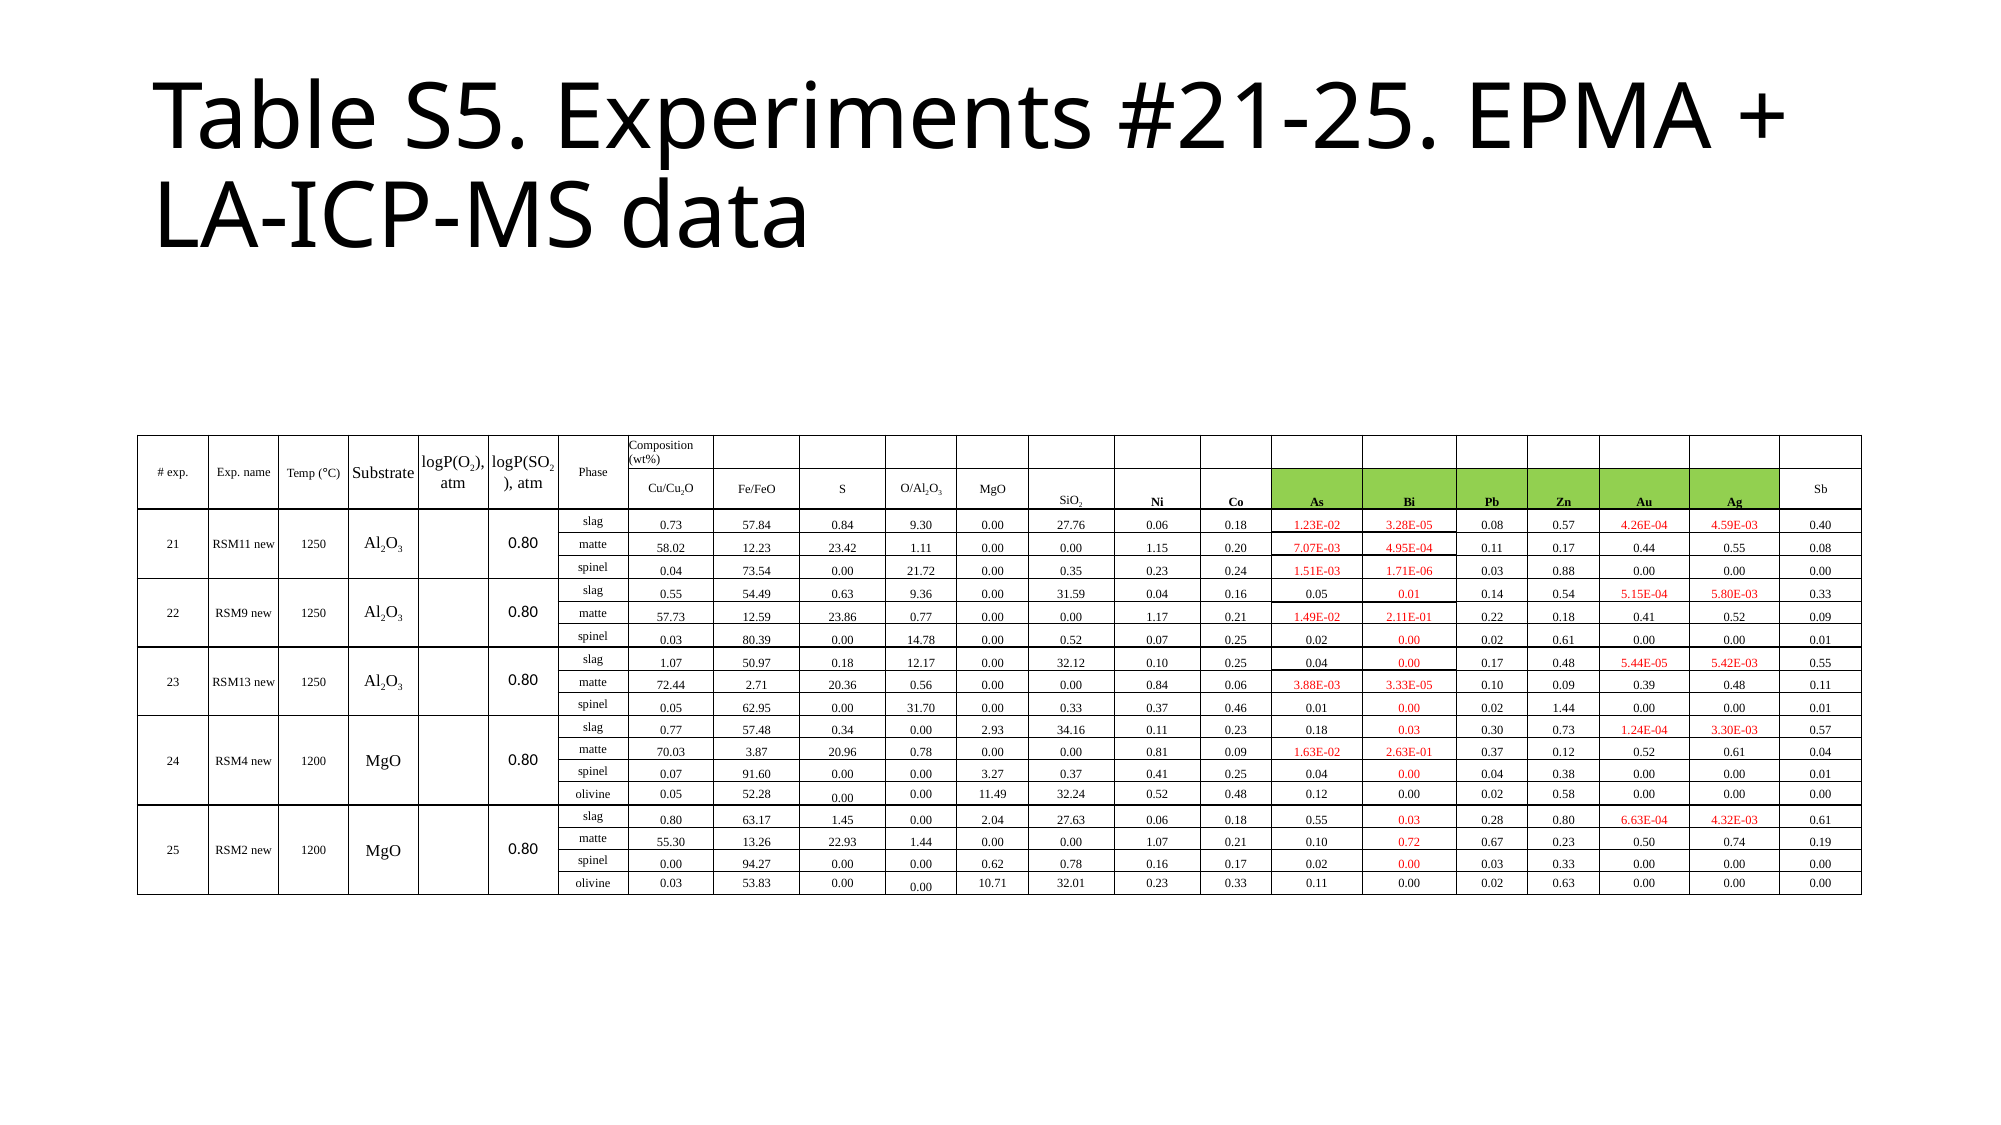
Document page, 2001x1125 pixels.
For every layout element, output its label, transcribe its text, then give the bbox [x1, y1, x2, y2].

table_cell 34.16 [1029, 716, 1114, 737]
table_cell 0.00 [1690, 872, 1779, 894]
table_cell 0.55 [629, 579, 713, 601]
table_cell 10.71 [957, 872, 1028, 894]
table_cell RSM13 new [209, 648, 278, 715]
table_cell 0.33 [1780, 579, 1861, 601]
table_cell 5.80E-03 [1690, 579, 1779, 601]
table_cell 11.49 [957, 782, 1028, 804]
table_cell 0.23 [1528, 828, 1599, 849]
table_cell 0.00 [1600, 850, 1689, 871]
table_cell 0.02 [1457, 872, 1527, 894]
table_cell 91.60 [714, 760, 799, 781]
table_cell 0.80 [489, 648, 558, 715]
table_cell 0.00 [1690, 693, 1779, 715]
table_cell 0.73 [1528, 716, 1599, 737]
table_header [1780, 436, 1861, 468]
table_cell 0.05 [629, 693, 713, 715]
table_cell 1.51E-03 [1272, 556, 1362, 578]
table_cell 0.00 [1690, 760, 1779, 781]
table_cell 0.81 [1115, 738, 1200, 759]
table_cell 1.07 [1115, 828, 1200, 849]
table_cell 0.30 [1457, 716, 1527, 737]
table_cell 0.04 [1272, 648, 1362, 669]
table_cell 4.26E-04 [1600, 510, 1689, 532]
table_cell matte [559, 533, 628, 555]
table_cell 0.16 [1201, 579, 1271, 601]
table_cell 0.11 [1457, 533, 1527, 555]
table_cell 3.28E-05 [1363, 510, 1456, 531]
table_cell 5.44E-05 [1600, 648, 1689, 670]
table_cell 22.93 [800, 828, 885, 849]
table_cell 22 [138, 579, 208, 646]
table_cell 25 [138, 806, 208, 894]
table_cell 0.08 [1780, 533, 1861, 555]
table_cell 0.00 [1363, 648, 1456, 669]
table_cell 0.84 [1115, 671, 1200, 692]
table_cell 21.72 [886, 556, 956, 578]
table_cell 0.00 [1780, 782, 1861, 804]
table_cell 0.06 [1115, 510, 1200, 532]
table_cell Fe/FeO [714, 469, 799, 508]
table_header [957, 436, 1028, 468]
table_cell 0.77 [629, 716, 713, 737]
table_cell 31.70 [886, 693, 956, 715]
table_cell 0.00 [800, 556, 885, 578]
table_cell 57.84 [714, 510, 799, 532]
table_cell 0.03 [1457, 556, 1527, 578]
table_cell 0.02 [1272, 850, 1362, 871]
table_cell 0.35 [1029, 556, 1114, 578]
table_cell 0.73 [629, 510, 713, 532]
table_cell 0.11 [1780, 671, 1861, 692]
table_cell matte [559, 828, 628, 849]
table_cell 0.17 [1457, 648, 1527, 670]
table_cell 0.01 [1780, 624, 1861, 646]
table_cell 0.23 [1201, 716, 1271, 737]
table_cell 0.00 [1029, 533, 1114, 555]
table_cell 0.11 [1115, 716, 1200, 737]
table_cell Sb [1780, 469, 1861, 508]
table_cell MgO [349, 806, 418, 894]
table_cell 0.00 [1363, 782, 1456, 804]
table_cell 0.05 [629, 782, 713, 804]
table_cell 0.00 [1600, 782, 1689, 804]
table_cell 0.00 [886, 872, 956, 894]
table_cell 0.88 [1528, 556, 1599, 578]
table_cell 9.36 [886, 579, 956, 601]
table_cell 0.04 [1272, 760, 1362, 781]
table_cell slag [559, 579, 628, 601]
table_cell 0.11 [1272, 872, 1362, 894]
table_cell 0.00 [1780, 556, 1861, 578]
table_cell 0.67 [1457, 828, 1527, 849]
table_cell 53.83 [714, 872, 799, 894]
table_cell 14.78 [886, 624, 956, 646]
table_cell 32.24 [1029, 782, 1114, 804]
table_cell 0.16 [1115, 850, 1200, 871]
table_cell 0.12 [1272, 782, 1362, 804]
table_cell 0.80 [489, 579, 558, 646]
table_cell Al2O3 [349, 579, 418, 646]
table_cell 0.57 [1528, 510, 1599, 532]
table_cell 0.55 [1272, 806, 1362, 827]
table_cell 0.00 [1690, 782, 1779, 804]
table_cell 3.88E-03 [1272, 671, 1362, 692]
table_cell 0.39 [1600, 671, 1689, 692]
table_cell RSM4 new [209, 716, 278, 804]
table_cell [419, 648, 488, 715]
table_cell 0.04 [629, 556, 713, 578]
table_cell 0.80 [489, 510, 558, 578]
table_cell 70.03 [629, 738, 713, 759]
table_cell 0.12 [1528, 738, 1599, 759]
table_cell 0.23 [1115, 556, 1200, 578]
table_cell 0.00 [800, 760, 885, 781]
table_cell 12.59 [714, 602, 799, 623]
table_cell 0.00 [1029, 828, 1114, 849]
table_cell 0.00 [957, 556, 1028, 578]
table_cell 4.59E-03 [1690, 510, 1779, 532]
table_cell SiO2 [1029, 469, 1114, 508]
table_cell 20.96 [800, 738, 885, 759]
table_cell 0.03 [1363, 716, 1456, 737]
table_cell 0.38 [1528, 760, 1599, 781]
table_cell 0.10 [1272, 828, 1362, 849]
table_cell 0.03 [1457, 850, 1527, 871]
table_cell slag [559, 510, 628, 532]
table_cell 0.06 [1201, 671, 1271, 692]
table_cell 3.30E-03 [1690, 716, 1779, 737]
table_cell matte [559, 738, 628, 759]
table_cell 0.72 [1363, 828, 1456, 849]
table_cell 0.40 [1780, 510, 1861, 532]
table_cell 23.86 [800, 602, 885, 623]
table_cell 73.54 [714, 556, 799, 578]
table_cell 0.54 [1528, 579, 1599, 601]
table_cell matte [559, 602, 628, 623]
table_cell O/Al2O3 [886, 469, 956, 508]
table_cell 0.57 [1780, 716, 1861, 737]
table_cell Al2O3 [349, 648, 418, 715]
table_cell 0.00 [1363, 624, 1456, 646]
table_cell 2.93 [957, 716, 1028, 737]
table_cell 0.41 [1600, 602, 1689, 623]
table_cell 0.63 [1528, 872, 1599, 894]
table_header # exp. [138, 436, 208, 508]
table_header logP(SO2), atm [489, 436, 558, 508]
table_cell 21 [138, 510, 208, 578]
table_cell 0.00 [957, 738, 1028, 759]
table_cell 0.00 [957, 693, 1028, 715]
table_cell 0.23 [1115, 872, 1200, 894]
table_cell 0.00 [1690, 624, 1779, 646]
table_cell 2.71 [714, 671, 799, 692]
table_cell 0.61 [1528, 624, 1599, 646]
table_cell 0.02 [1457, 782, 1527, 804]
table_cell 0.05 [1272, 579, 1362, 601]
table_cell Au [1600, 469, 1689, 508]
table_cell spinel [559, 693, 628, 715]
table_cell 0.80 [489, 806, 558, 894]
table_header [1690, 436, 1779, 468]
table_cell 0.80 [629, 806, 713, 827]
table_cell 62.95 [714, 693, 799, 715]
table_cell 0.02 [1272, 624, 1362, 646]
table_cell 0.33 [1201, 872, 1271, 894]
table_cell 1.15 [1115, 533, 1200, 555]
table_cell 57.73 [629, 602, 713, 623]
table_cell 0.00 [886, 782, 956, 804]
table_cell 0.00 [1780, 850, 1861, 871]
table_cell 0.00 [1780, 872, 1861, 894]
table_cell Zn [1528, 469, 1599, 508]
table_cell 0.18 [1201, 510, 1271, 532]
table_cell 0.58 [1528, 782, 1599, 804]
table_cell 0.00 [886, 716, 956, 737]
table_header Composition (wt%) [629, 436, 713, 468]
table_cell spinel [559, 850, 628, 871]
table_cell 0.78 [886, 738, 956, 759]
table_cell 1200 [279, 716, 348, 804]
table_cell 1.71E-06 [1363, 556, 1456, 578]
table_cell 4.95E-04 [1363, 533, 1456, 554]
table_cell 2.63E-01 [1363, 738, 1456, 759]
table_cell 7.07E-03 [1272, 533, 1362, 554]
table_cell 0.00 [629, 850, 713, 871]
table_cell spinel [559, 556, 628, 578]
table_cell 0.00 [957, 671, 1028, 692]
table_cell 0.50 [1600, 828, 1689, 849]
table_cell 0.61 [1690, 738, 1779, 759]
table_cell 54.49 [714, 579, 799, 601]
table_cell 0.17 [1201, 850, 1271, 871]
table_cell 0.52 [1115, 782, 1200, 804]
table_cell 0.00 [957, 510, 1028, 532]
table_cell slag [559, 648, 628, 670]
table_cell 1.49E-02 [1272, 603, 1362, 623]
table_cell 0.00 [957, 648, 1028, 670]
table_cell 0.41 [1115, 760, 1200, 781]
table_cell 0.48 [1201, 782, 1271, 804]
table_cell 9.30 [886, 510, 956, 532]
table_cell 1200 [279, 806, 348, 894]
table_cell spinel [559, 760, 628, 781]
table_cell 52.28 [714, 782, 799, 804]
table_cell 0.52 [1690, 602, 1779, 623]
table_cell 0.00 [1029, 738, 1114, 759]
table_cell 0.09 [1201, 738, 1271, 759]
table_cell 0.25 [1201, 624, 1271, 646]
table_cell 0.22 [1457, 602, 1527, 623]
table_cell 1.44 [1528, 693, 1599, 715]
table_cell 63.17 [714, 806, 799, 827]
table_cell 13.26 [714, 828, 799, 849]
table_cell MgO [957, 469, 1028, 508]
table_cell 0.33 [1029, 693, 1114, 715]
table_cell 0.63 [800, 579, 885, 601]
table_cell 0.21 [1201, 602, 1271, 623]
table_cell 0.28 [1457, 806, 1527, 827]
table_cell 0.84 [800, 510, 885, 532]
table_cell Co [1201, 469, 1271, 508]
table_header [1457, 436, 1527, 468]
table_cell 0.00 [957, 579, 1028, 601]
table_cell olivine [559, 872, 628, 894]
table_cell 1.23E-02 [1272, 510, 1362, 531]
table_cell [419, 806, 488, 894]
table_cell 1.63E-02 [1272, 738, 1362, 759]
table_cell 0.04 [1457, 760, 1527, 781]
table_cell 24 [138, 716, 208, 804]
table_cell 0.34 [800, 716, 885, 737]
table_cell Pb [1457, 469, 1527, 508]
table_cell 1.24E-04 [1600, 716, 1689, 737]
table_cell 0.61 [1780, 806, 1861, 827]
table_cell 0.25 [1201, 648, 1271, 670]
table_cell 0.00 [957, 533, 1028, 555]
table_cell 1250 [279, 510, 348, 578]
table_cell 0.18 [800, 648, 885, 670]
table_cell 0.09 [1528, 671, 1599, 692]
table_cell 0.33 [1528, 850, 1599, 871]
table_cell 1.07 [629, 648, 713, 670]
table_cell S [800, 469, 885, 508]
table_header [1029, 436, 1114, 468]
table_header Phase [559, 436, 628, 508]
table_cell 0.18 [1272, 716, 1362, 737]
table_cell RSM9 new [209, 579, 278, 646]
table_cell 0.74 [1690, 828, 1779, 849]
table_cell 5.42E-03 [1690, 648, 1779, 670]
table_cell Ag [1690, 469, 1779, 508]
table_cell 0.03 [629, 624, 713, 646]
table_cell 0.18 [1201, 806, 1271, 827]
table_cell 31.59 [1029, 579, 1114, 601]
table_cell 0.00 [1600, 624, 1689, 646]
table_cell 20.36 [800, 671, 885, 692]
table_cell 0.00 [957, 624, 1028, 646]
table_cell 1.44 [886, 828, 956, 849]
table_cell 72.44 [629, 671, 713, 692]
table_cell 0.03 [629, 872, 713, 894]
table_cell 3.27 [957, 760, 1028, 781]
table_cell 3.33E-05 [1363, 671, 1456, 692]
table_cell 55.30 [629, 828, 713, 849]
table_header [886, 436, 956, 468]
table_cell 0.00 [1363, 872, 1456, 894]
table_cell Bi [1363, 469, 1456, 508]
table_cell 0.00 [800, 872, 885, 894]
table_cell 1250 [279, 579, 348, 646]
table_cell 32.12 [1029, 648, 1114, 670]
table_cell 0.21 [1201, 828, 1271, 849]
table_cell 0.06 [1115, 806, 1200, 827]
table_cell 0.03 [1363, 806, 1456, 827]
table_cell 0.55 [1780, 648, 1861, 670]
table_cell 0.01 [1272, 693, 1362, 715]
table_cell 0.37 [1115, 693, 1200, 715]
table_cell 0.37 [1029, 760, 1114, 781]
table_cell 0.07 [1115, 624, 1200, 646]
table_cell 0.07 [629, 760, 713, 781]
table_cell 27.76 [1029, 510, 1114, 532]
table_header Substrate [349, 436, 418, 508]
table_cell 94.27 [714, 850, 799, 871]
table_cell 27.63 [1029, 806, 1114, 827]
table_cell [419, 510, 488, 578]
table_cell 0.02 [1457, 624, 1527, 646]
table_header [1363, 436, 1456, 468]
table_cell 0.00 [886, 760, 956, 781]
table_cell As [1272, 469, 1362, 508]
table_cell 6.63E-04 [1600, 806, 1689, 827]
table_cell 0.04 [1780, 738, 1861, 759]
table_header [1115, 436, 1200, 468]
table_cell spinel [559, 624, 628, 646]
table_header [1528, 436, 1599, 468]
table_cell 0.17 [1528, 533, 1599, 555]
table_cell 0.01 [1363, 579, 1456, 601]
table_cell 0.00 [1600, 872, 1689, 894]
table_cell 0.48 [1690, 671, 1779, 692]
table_cell 0.80 [1528, 806, 1599, 827]
table_cell olivine [559, 782, 628, 804]
table_cell RSM11 new [209, 510, 278, 578]
table_cell 0.00 [886, 850, 956, 871]
table_header [1201, 436, 1271, 468]
table_cell 0.00 [957, 828, 1028, 849]
table_cell 0.14 [1457, 579, 1527, 601]
table_cell 2.04 [957, 806, 1028, 827]
table_cell 0.78 [1029, 850, 1114, 871]
table_cell 0.00 [800, 624, 885, 646]
table_cell 0.24 [1201, 556, 1271, 578]
table_cell 3.87 [714, 738, 799, 759]
table_cell 1250 [279, 648, 348, 715]
table_cell 0.80 [489, 716, 558, 804]
table_cell 57.48 [714, 716, 799, 737]
table_cell 23.42 [800, 533, 885, 555]
table_cell 0.77 [886, 602, 956, 623]
table_cell 0.00 [1363, 760, 1456, 781]
table_cell 0.00 [1600, 693, 1689, 715]
table_cell 0.46 [1201, 693, 1271, 715]
table_cell Ni [1115, 469, 1200, 508]
table_cell 0.44 [1600, 533, 1689, 555]
table_cell 80.39 [714, 624, 799, 646]
table_cell 0.52 [1600, 738, 1689, 759]
table_cell 0.00 [1600, 760, 1689, 781]
table_cell slag [559, 716, 628, 737]
table_cell 1.17 [1115, 602, 1200, 623]
table_cell 2.11E-01 [1363, 603, 1456, 623]
table_cell 0.25 [1201, 760, 1271, 781]
table_cell slag [559, 806, 628, 827]
table_header [1600, 436, 1689, 468]
table_cell 0.37 [1457, 738, 1527, 759]
table_cell 0.55 [1690, 533, 1779, 555]
table_cell 0.01 [1780, 760, 1861, 781]
table_cell 0.10 [1457, 671, 1527, 692]
table_cell Cu/Cu2O [629, 469, 713, 508]
table_cell 1.45 [800, 806, 885, 827]
table_cell 0.00 [1363, 693, 1456, 715]
table_cell 0.00 [800, 850, 885, 871]
title Table S5. Experiments #21-25. EPMA + LA-ICP-MS data [137, 59, 1930, 278]
table_cell 5.15E-04 [1600, 579, 1689, 601]
table_cell 0.00 [1600, 556, 1689, 578]
table_cell 0.00 [1690, 850, 1779, 871]
table_cell 0.00 [1690, 556, 1779, 578]
table_cell 0.18 [1528, 602, 1599, 623]
table_header [714, 436, 799, 468]
table_cell 0.52 [1029, 624, 1114, 646]
table_cell 0.02 [1457, 693, 1527, 715]
table_cell 4.32E-03 [1690, 806, 1779, 827]
table_header [1272, 436, 1362, 468]
table_header [800, 436, 885, 468]
table_header Exp. name [209, 436, 278, 508]
table_cell 0.09 [1780, 602, 1861, 623]
table_cell 0.00 [957, 602, 1028, 623]
table_header Temp (°C) [279, 436, 348, 508]
table_cell 0.00 [1029, 671, 1114, 692]
table_cell [419, 579, 488, 646]
table_cell 0.48 [1528, 648, 1599, 670]
table_cell MgO [349, 716, 418, 804]
table_cell 0.00 [800, 782, 885, 804]
table_cell 32.01 [1029, 872, 1114, 894]
table_cell [419, 716, 488, 804]
table_cell 12.17 [886, 648, 956, 670]
table_cell 23 [138, 648, 208, 715]
table_cell 12.23 [714, 533, 799, 555]
table_cell 0.56 [886, 671, 956, 692]
table_cell 0.20 [1201, 533, 1271, 555]
table_cell 0.19 [1780, 828, 1861, 849]
table_cell 1.11 [886, 533, 956, 555]
table_cell Al2O3 [349, 510, 418, 578]
table_cell 50.97 [714, 648, 799, 670]
table_header logP(O2), atm [419, 436, 488, 508]
table_cell 0.04 [1115, 579, 1200, 601]
table_cell matte [559, 671, 628, 692]
table_cell 0.62 [957, 850, 1028, 871]
table_cell 0.00 [800, 693, 885, 715]
table_cell 0.01 [1780, 693, 1861, 715]
table_cell 58.02 [629, 533, 713, 555]
table_cell 0.00 [1029, 602, 1114, 623]
table_cell RSM2 new [209, 806, 278, 894]
table_cell 0.00 [886, 806, 956, 827]
table_cell 0.00 [1363, 850, 1456, 871]
table_cell 0.08 [1457, 510, 1527, 532]
table_cell 0.10 [1115, 648, 1200, 670]
